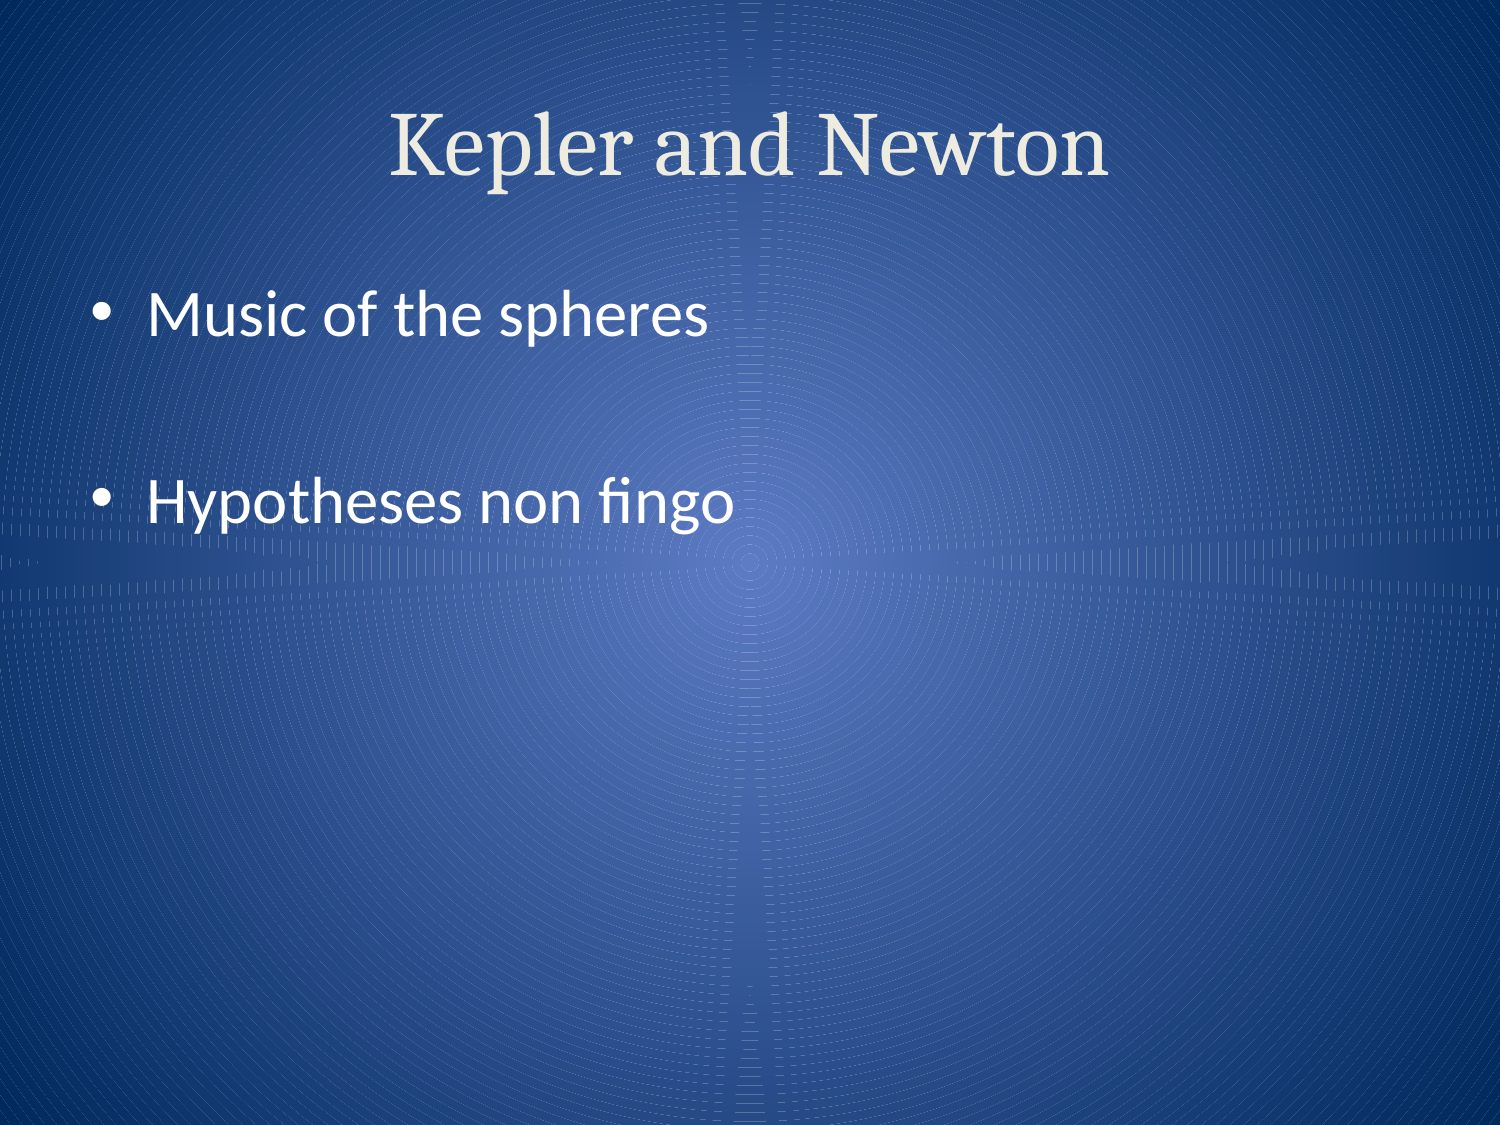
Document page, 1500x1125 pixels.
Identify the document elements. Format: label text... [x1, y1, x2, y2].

list Music of the spheres Hypotheses non fingo [75, 262, 1425, 1005]
title Kepler and Newton [75, 45, 1425, 233]
